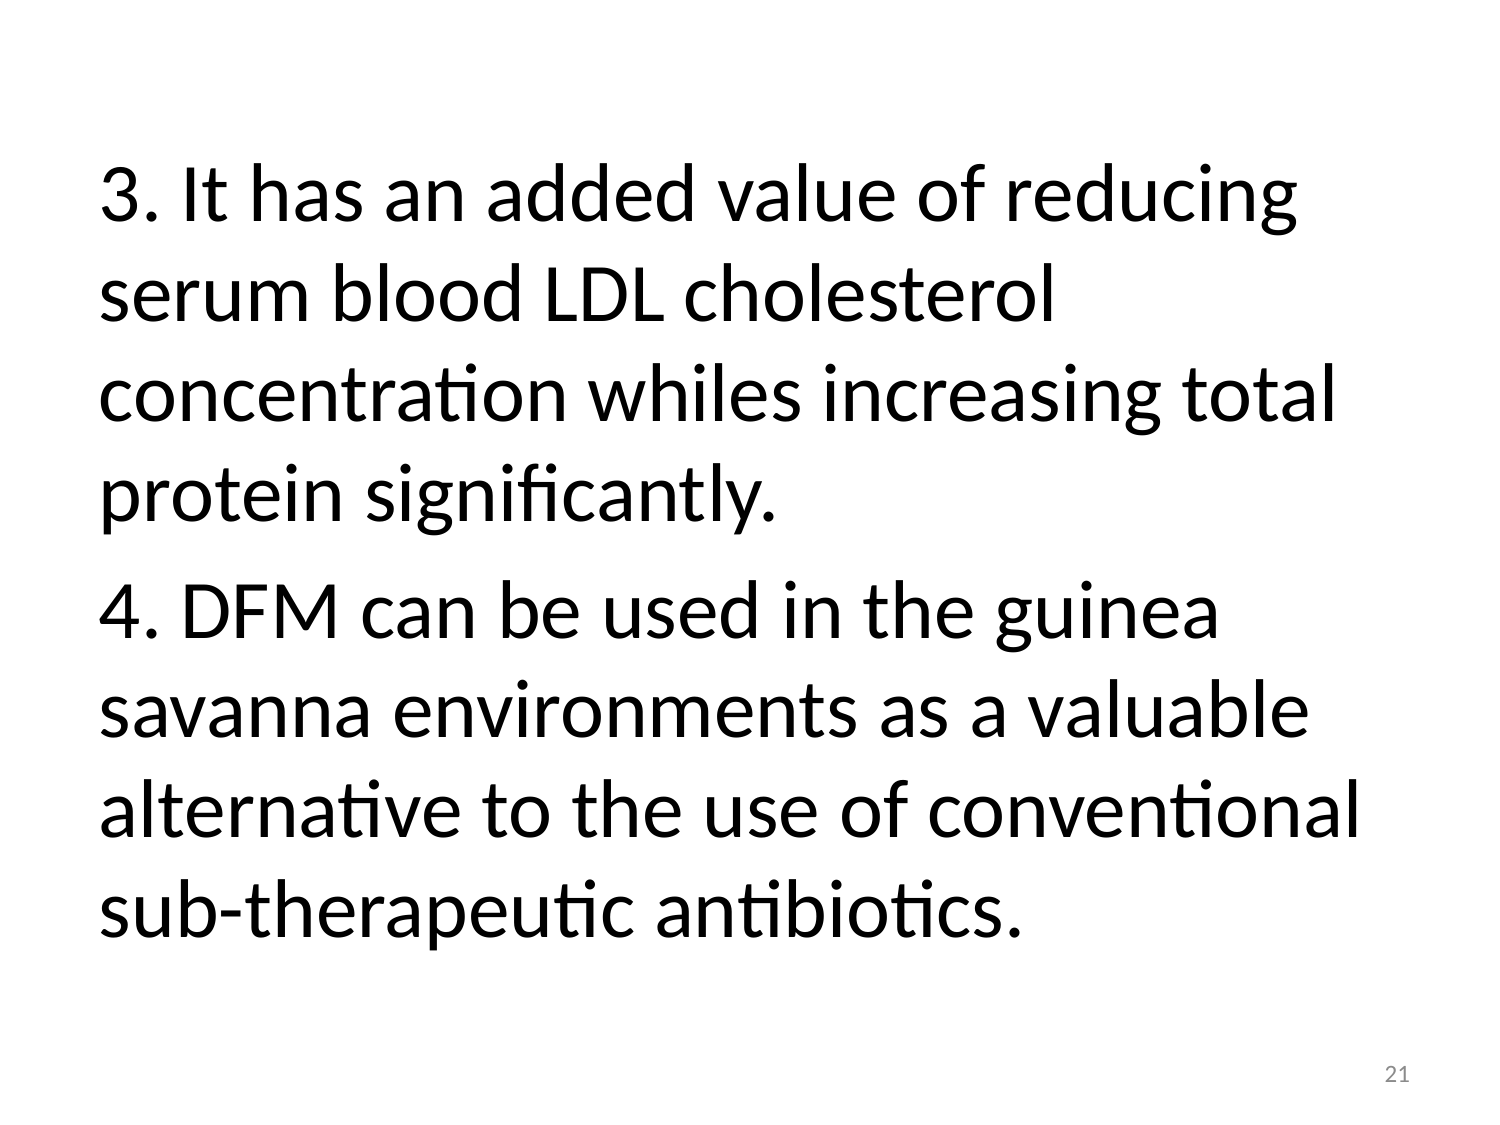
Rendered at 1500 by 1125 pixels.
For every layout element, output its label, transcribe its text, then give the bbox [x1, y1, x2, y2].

list 3. It has an added value of reducing serum blood LDL cholesterol concentration whiles increasing total protein significantly. 4. DFM can be used in the guinea savanna environments as a valuable alternative to the use of conventional sub-therapeutic antibiotics. [83, 130, 1407, 1025]
slide_number 21 [1074, 1042, 1425, 1103]
